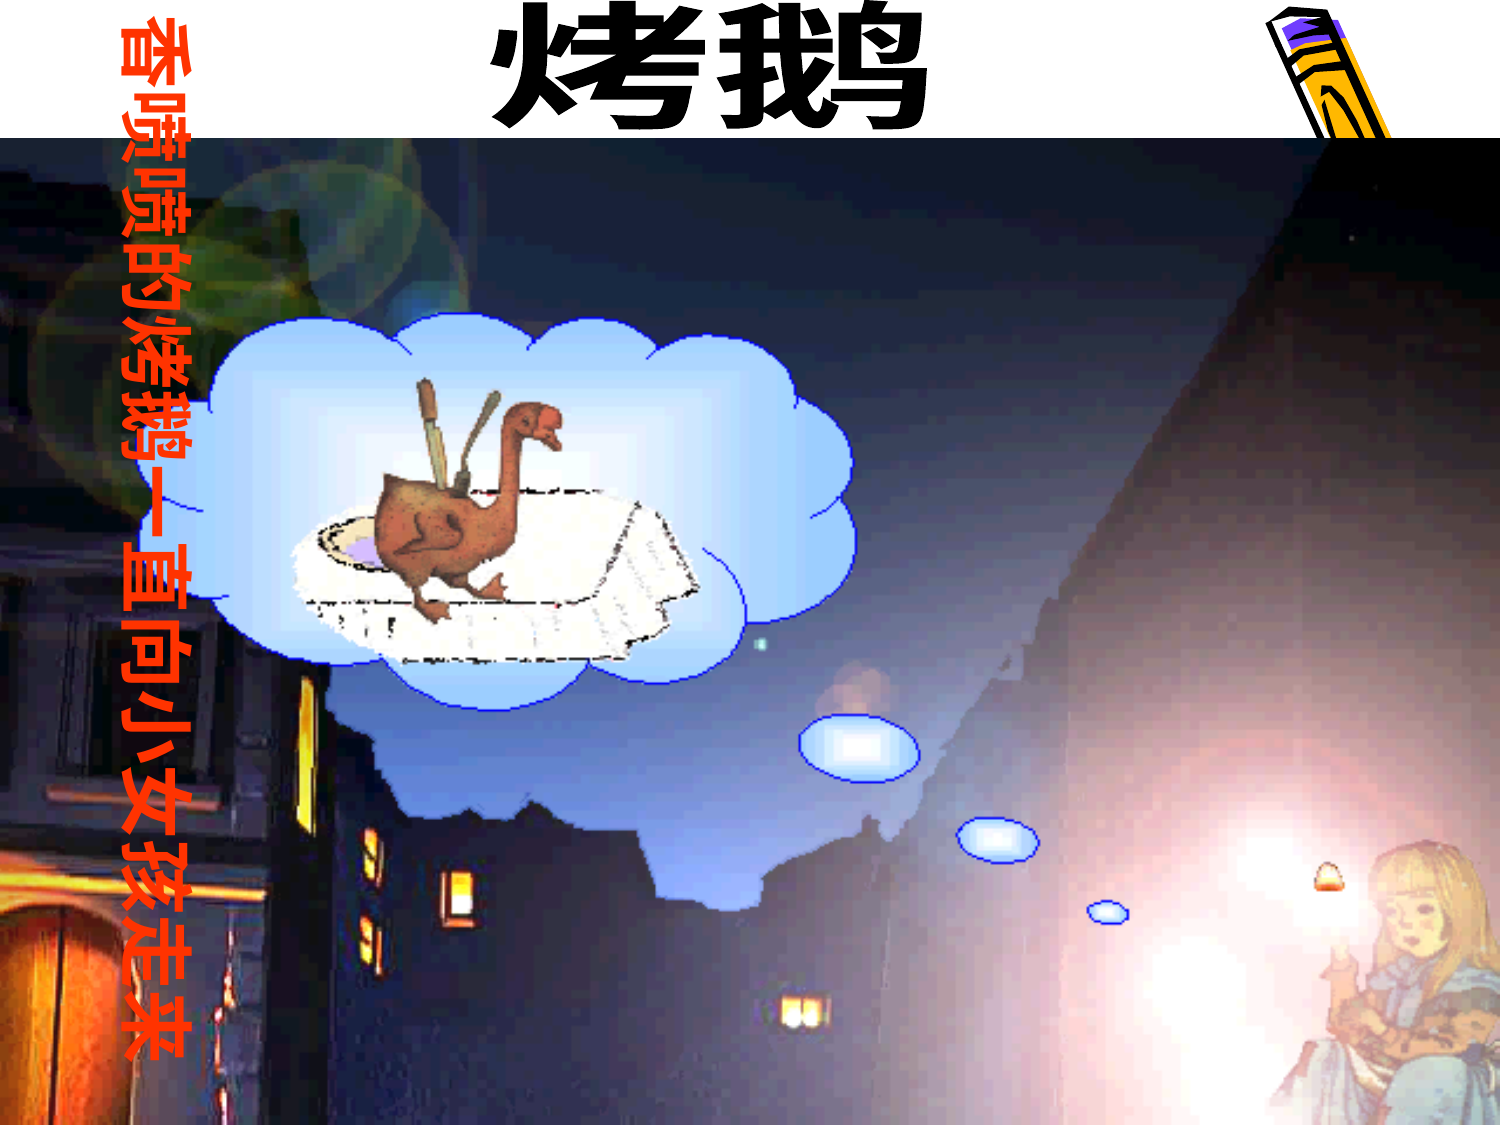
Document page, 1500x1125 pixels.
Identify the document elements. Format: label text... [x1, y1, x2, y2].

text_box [0, 136, 1500, 1125]
text_box 香喷喷的烤鹅一直向小女孩走来 [90, 0, 211, 135]
